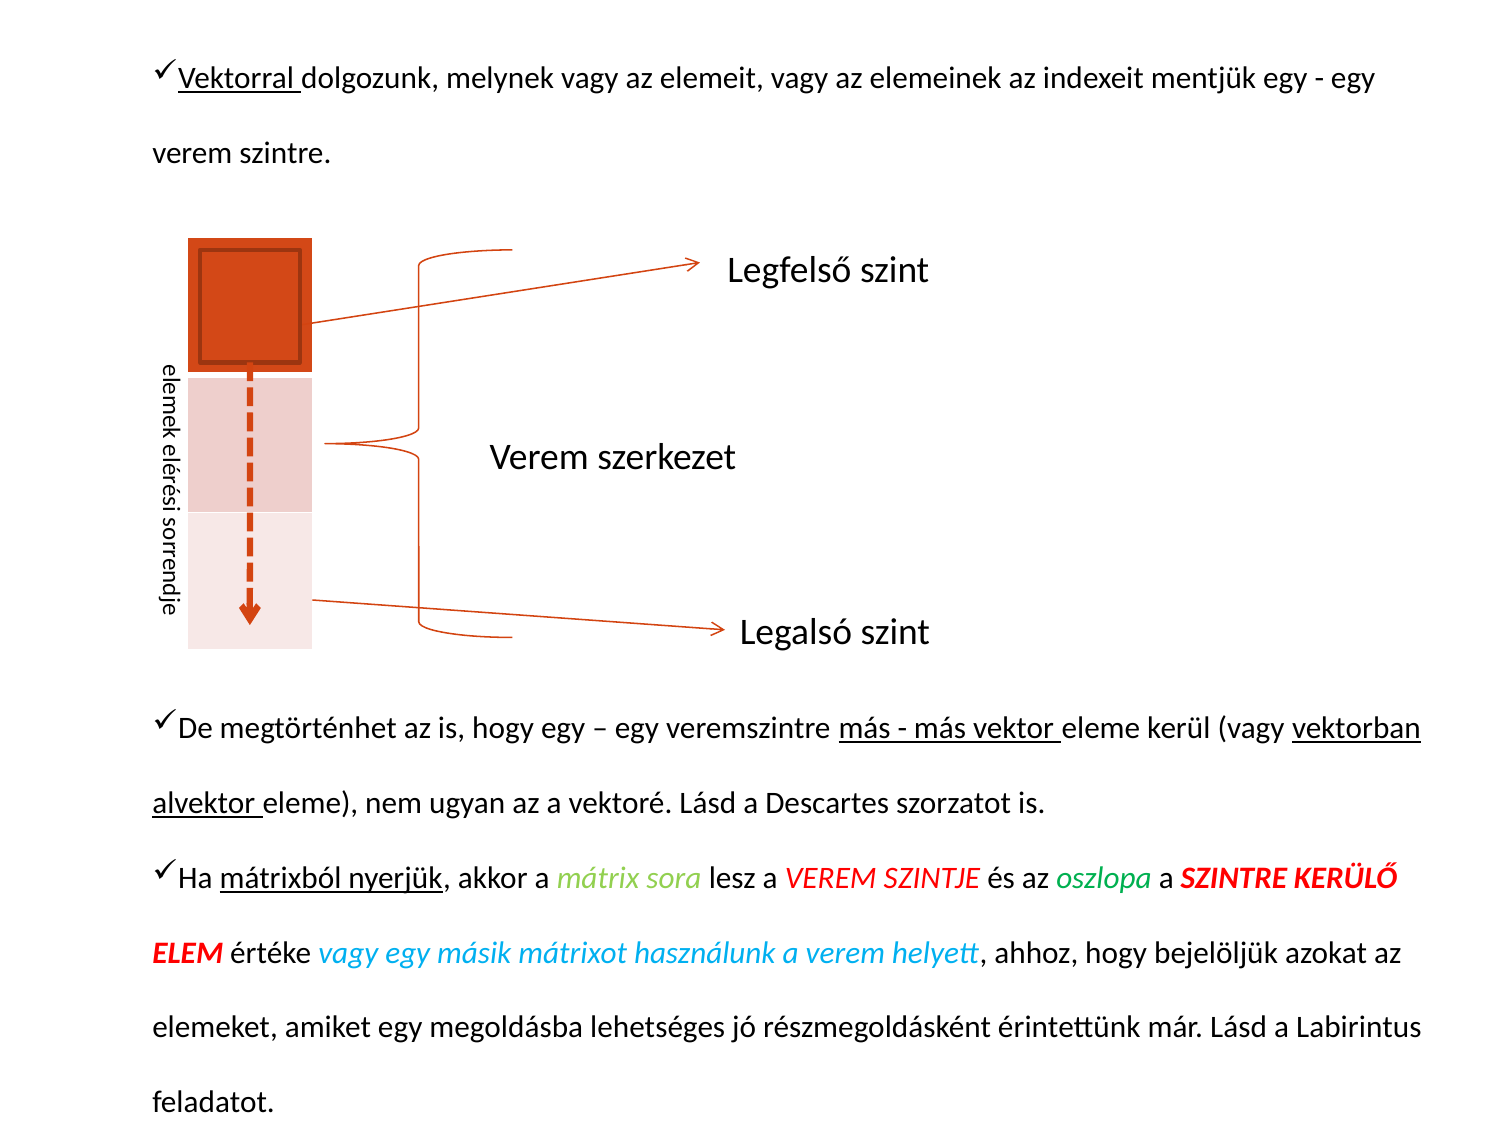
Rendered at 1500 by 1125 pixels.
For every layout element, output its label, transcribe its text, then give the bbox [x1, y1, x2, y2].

table_cell [196, 503, 312, 512]
table_header [188, 238, 312, 372]
text_box Legalsó szint [725, 599, 975, 660]
text_box Vektorral dolgozunk, melynek vagy az elemeit, vagy az elemeinek az indexeit mentjük egy - egy verem szintre. [137, 12, 1463, 177]
table_cell [196, 378, 312, 492]
text_box [198, 248, 302, 365]
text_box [312, 599, 726, 632]
text_box De megtörténhet az is, hogy egy – egy veremszintre más - más vektor eleme kerül (vagy vektorban alvektor eleme), nem ugyan az a vektoré. Lásd a Descartes szorzatot is. Ha mátrixból nyerjük, akkor a mátrix sora lesz a verem szintje és az oszlopa a szintre kerülő elem értéke vagy egy másik mátrixot használunk a verem helyett, ahhoz, hogy bejelöljük azokat az elemeket, amiket egy megoldásba lehetséges jó részmegoldásként érintettünk már. Lásd a Labirintus feladatot. [137, 662, 1463, 1125]
table_cell [188, 513, 312, 649]
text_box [299, 262, 701, 326]
text_box elemek elérési sorrendje [150, 349, 196, 492]
text_box elemek elérési sorrendje [150, 503, 196, 638]
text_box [324, 249, 838, 638]
text_box Legfelső szint [712, 237, 963, 298]
